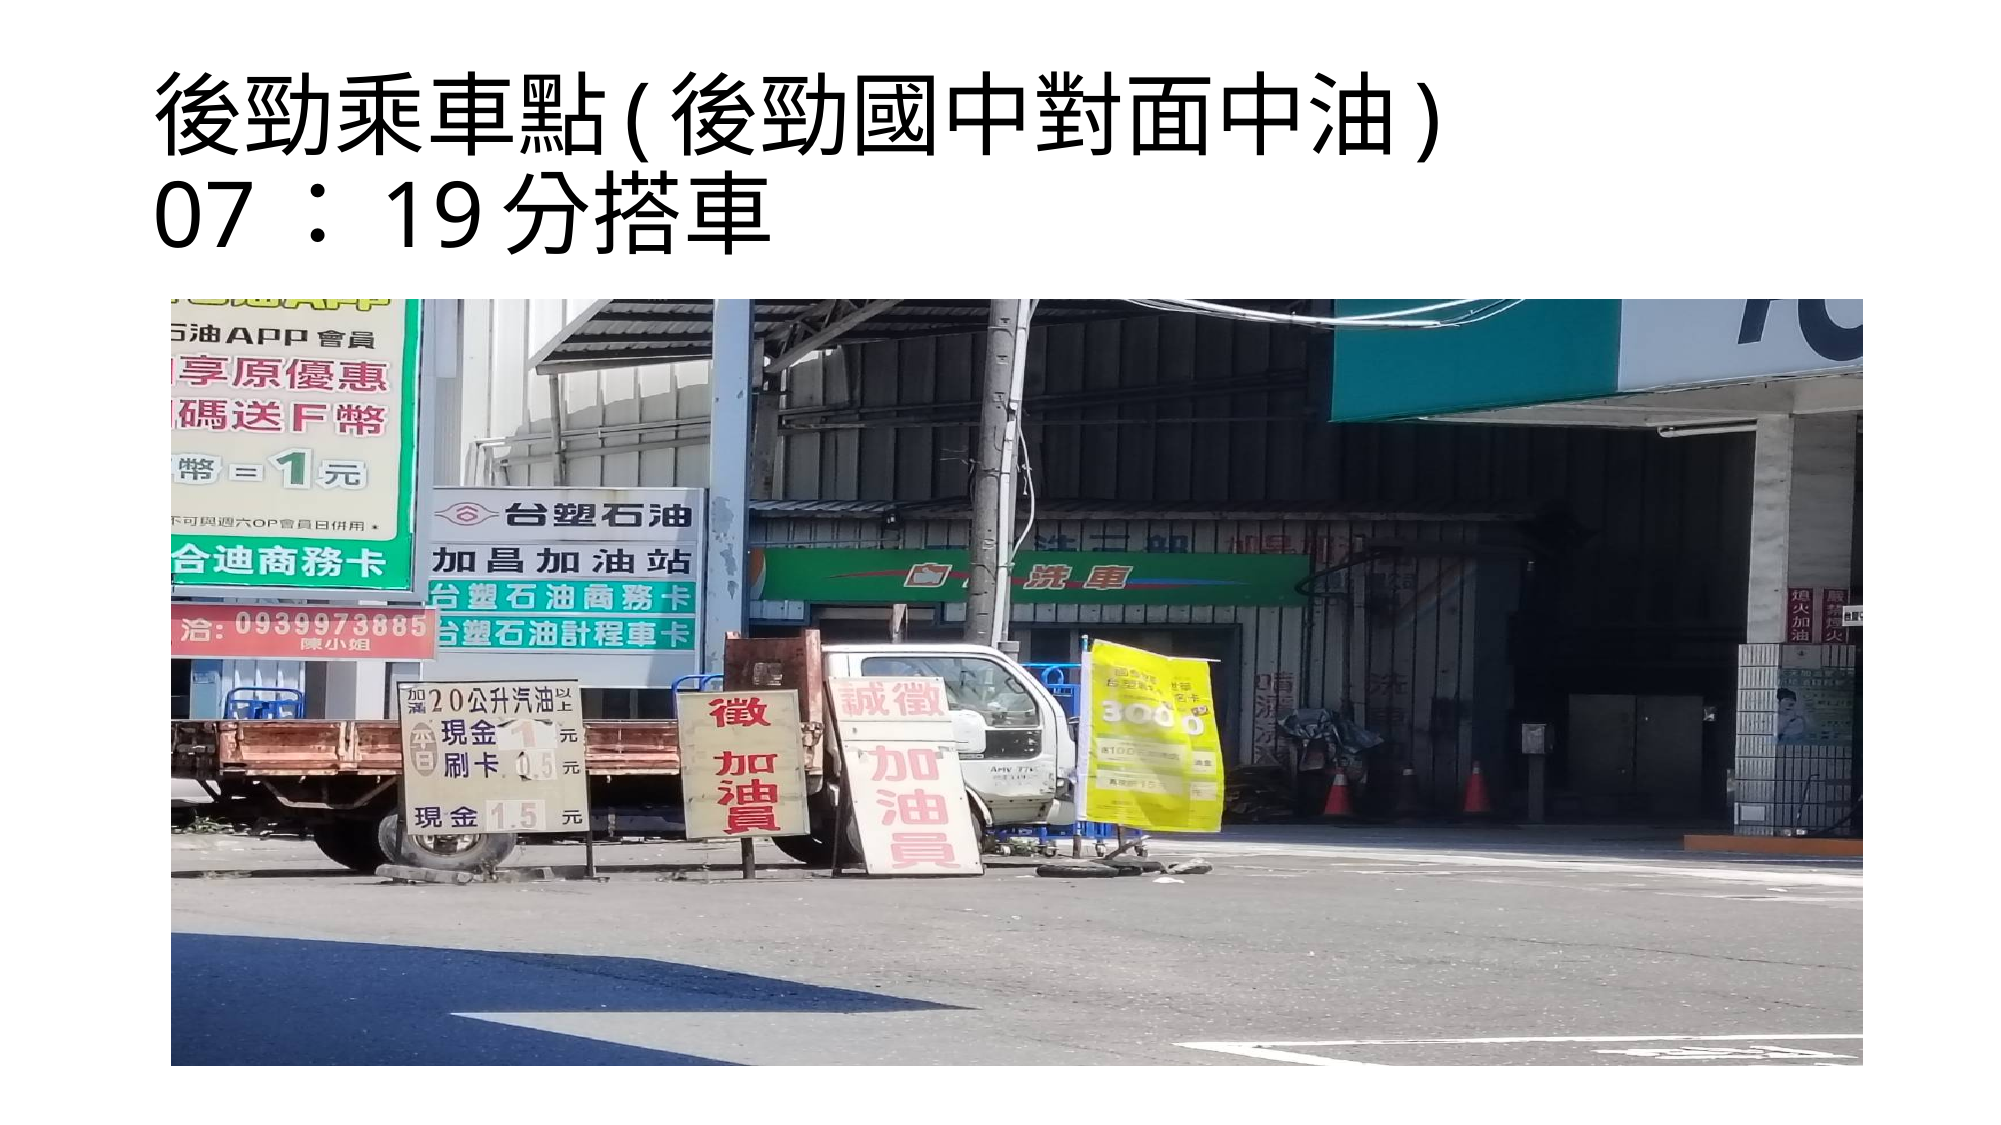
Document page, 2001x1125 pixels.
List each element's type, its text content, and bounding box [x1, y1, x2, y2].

title 後勁乘車點(後勁國中對面中油) 07：19分搭車 [137, 59, 1863, 278]
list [171, 299, 1863, 1066]
